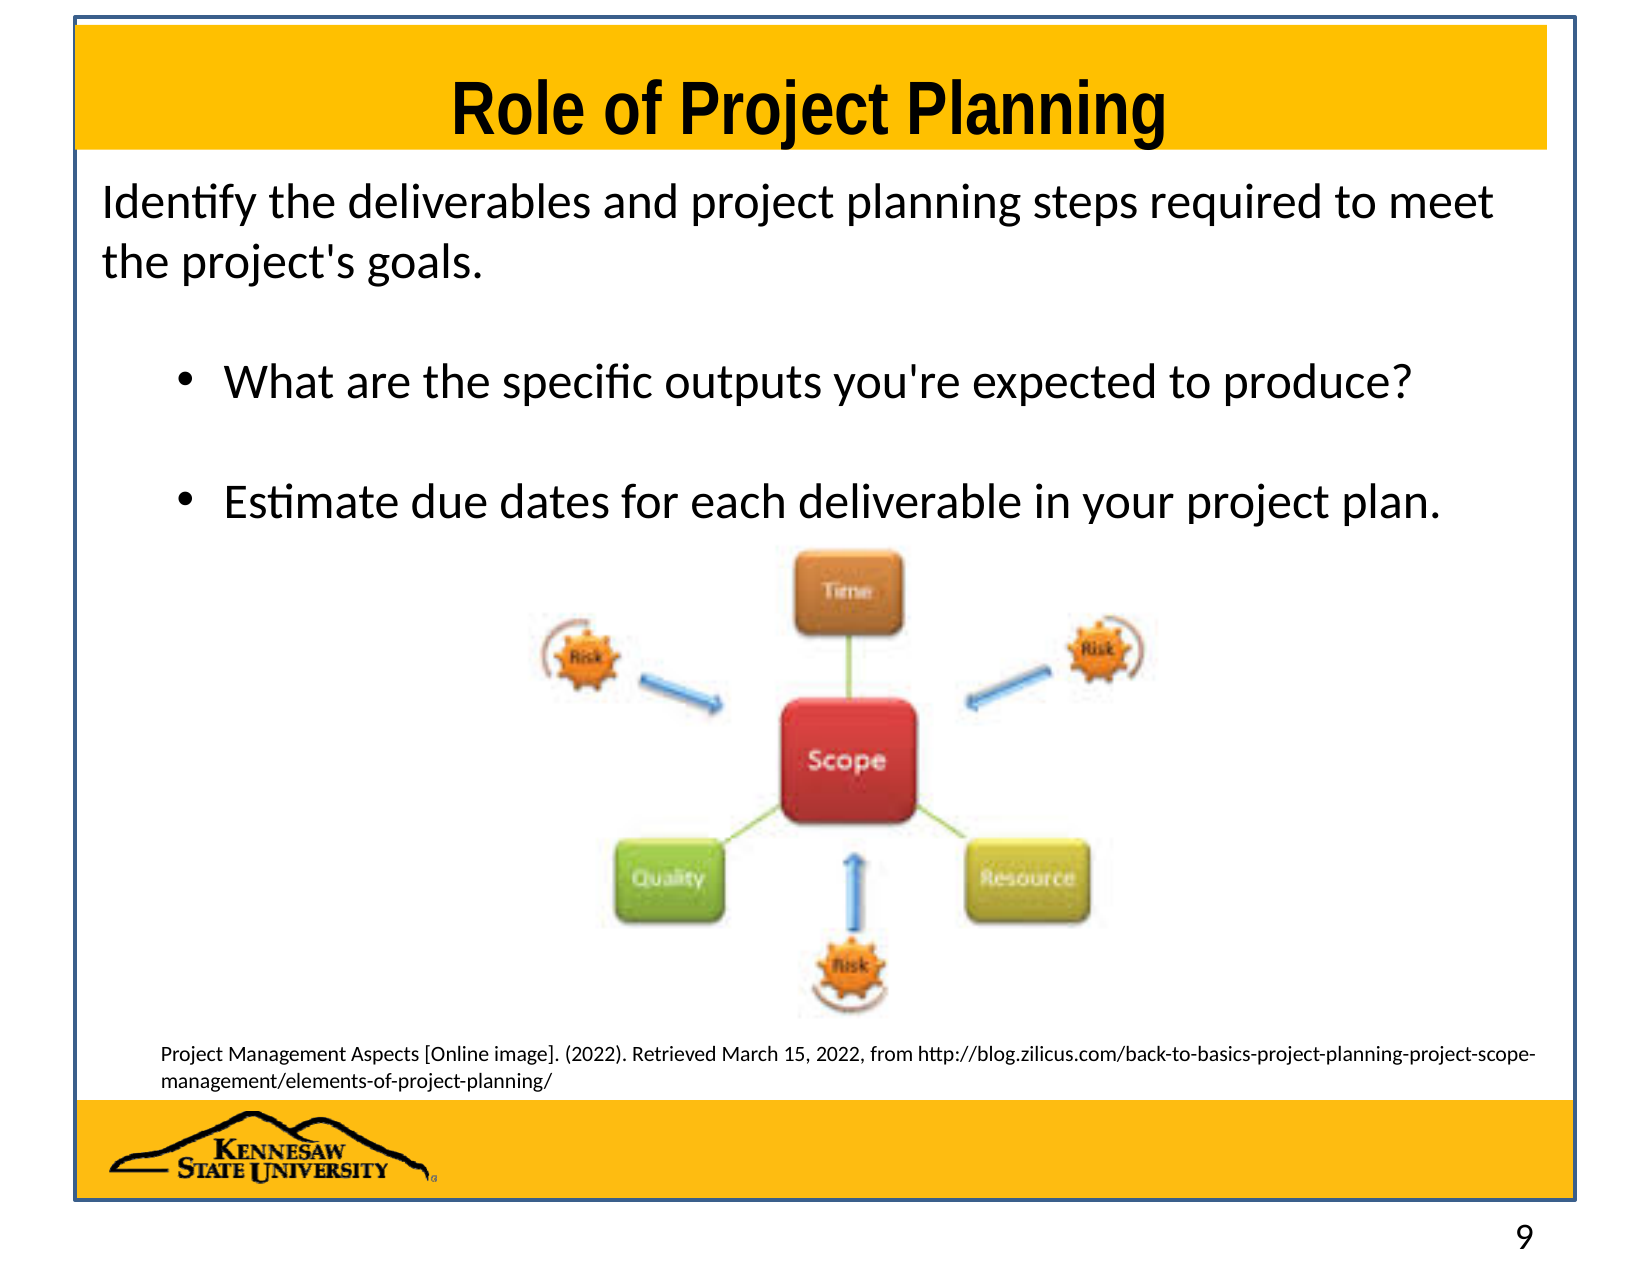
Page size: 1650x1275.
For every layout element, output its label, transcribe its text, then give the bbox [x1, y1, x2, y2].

text_box Project Management Aspects [Online image]. (2022). Retrieved March 15, 2022, from http://blog.zilicus.com/back-to-basics-project-planning-project-scope-management/elements-of-project-planning/ [146, 1032, 1559, 1100]
picture [462, 524, 1243, 1033]
list Identify the deliverables and project planning steps required to meet the project's goals. What are the specific outputs you're expected to produce? Estimate due dates for each deliverable in your project plan. [101, 168, 1549, 669]
title Role of Project Planning [75, 24, 1547, 150]
picture [108, 1111, 437, 1184]
